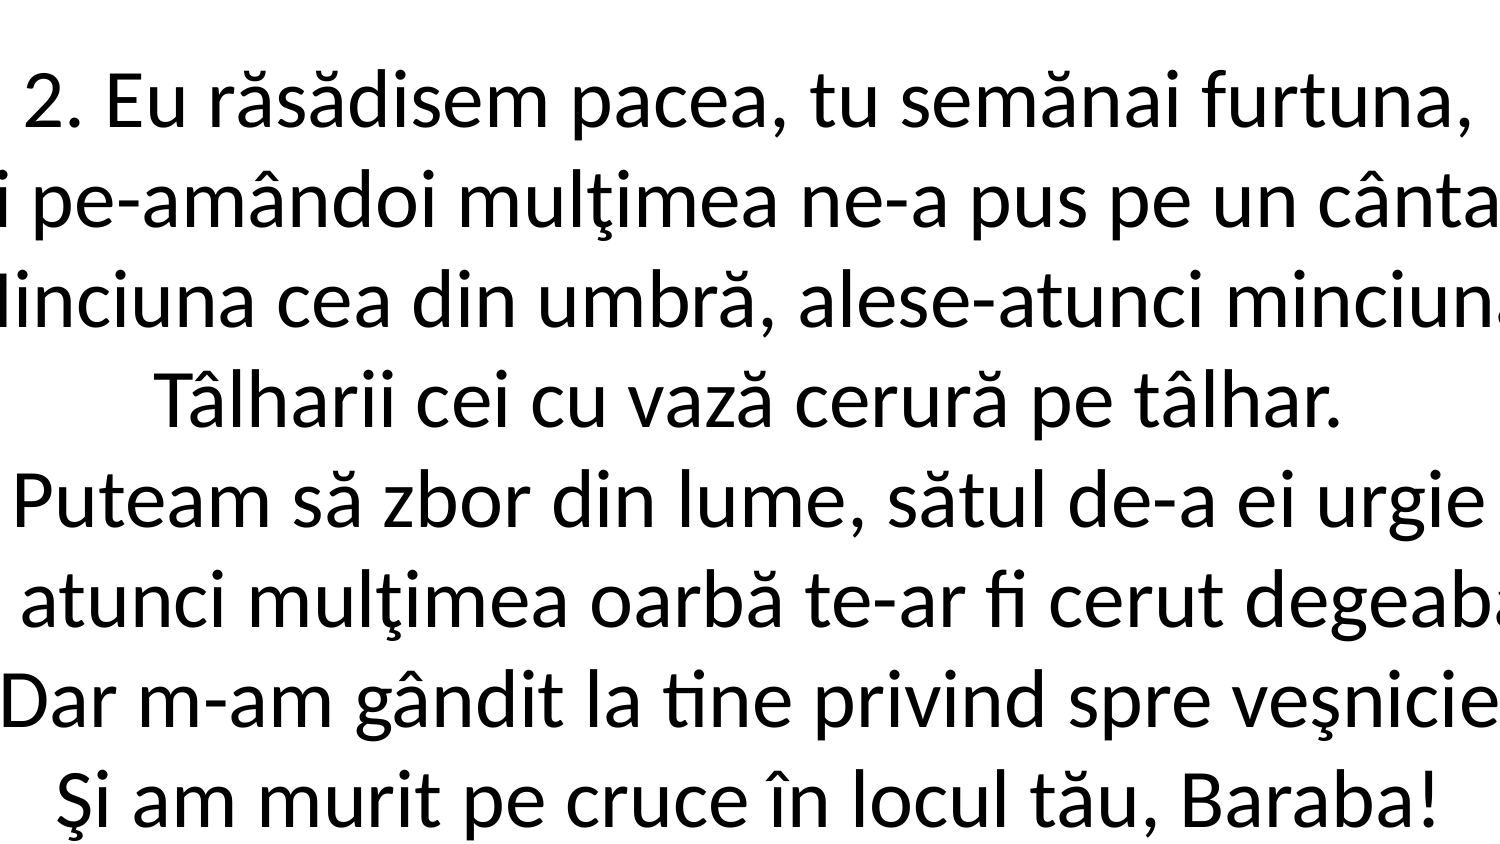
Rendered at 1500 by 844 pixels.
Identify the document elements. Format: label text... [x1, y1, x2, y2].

text_box 2. Eu răsădisem pacea, tu semănai furtuna, Şi pe-amândoi mulţimea ne-a pus pe un cântar. Minciuna cea din umbră, alese-atunci minciuna, Tâlharii cei cu vază cerură pe tâlhar. Puteam să zbor din lume, sătul de-a ei urgie Şi atunci mulţimea oarbă te-ar fi cerut degeaba. Dar m-am gândit la tine privind spre veşnicie Şi am murit pe cruce în locul tău, Baraba! [0, 0, 1500, 844]
